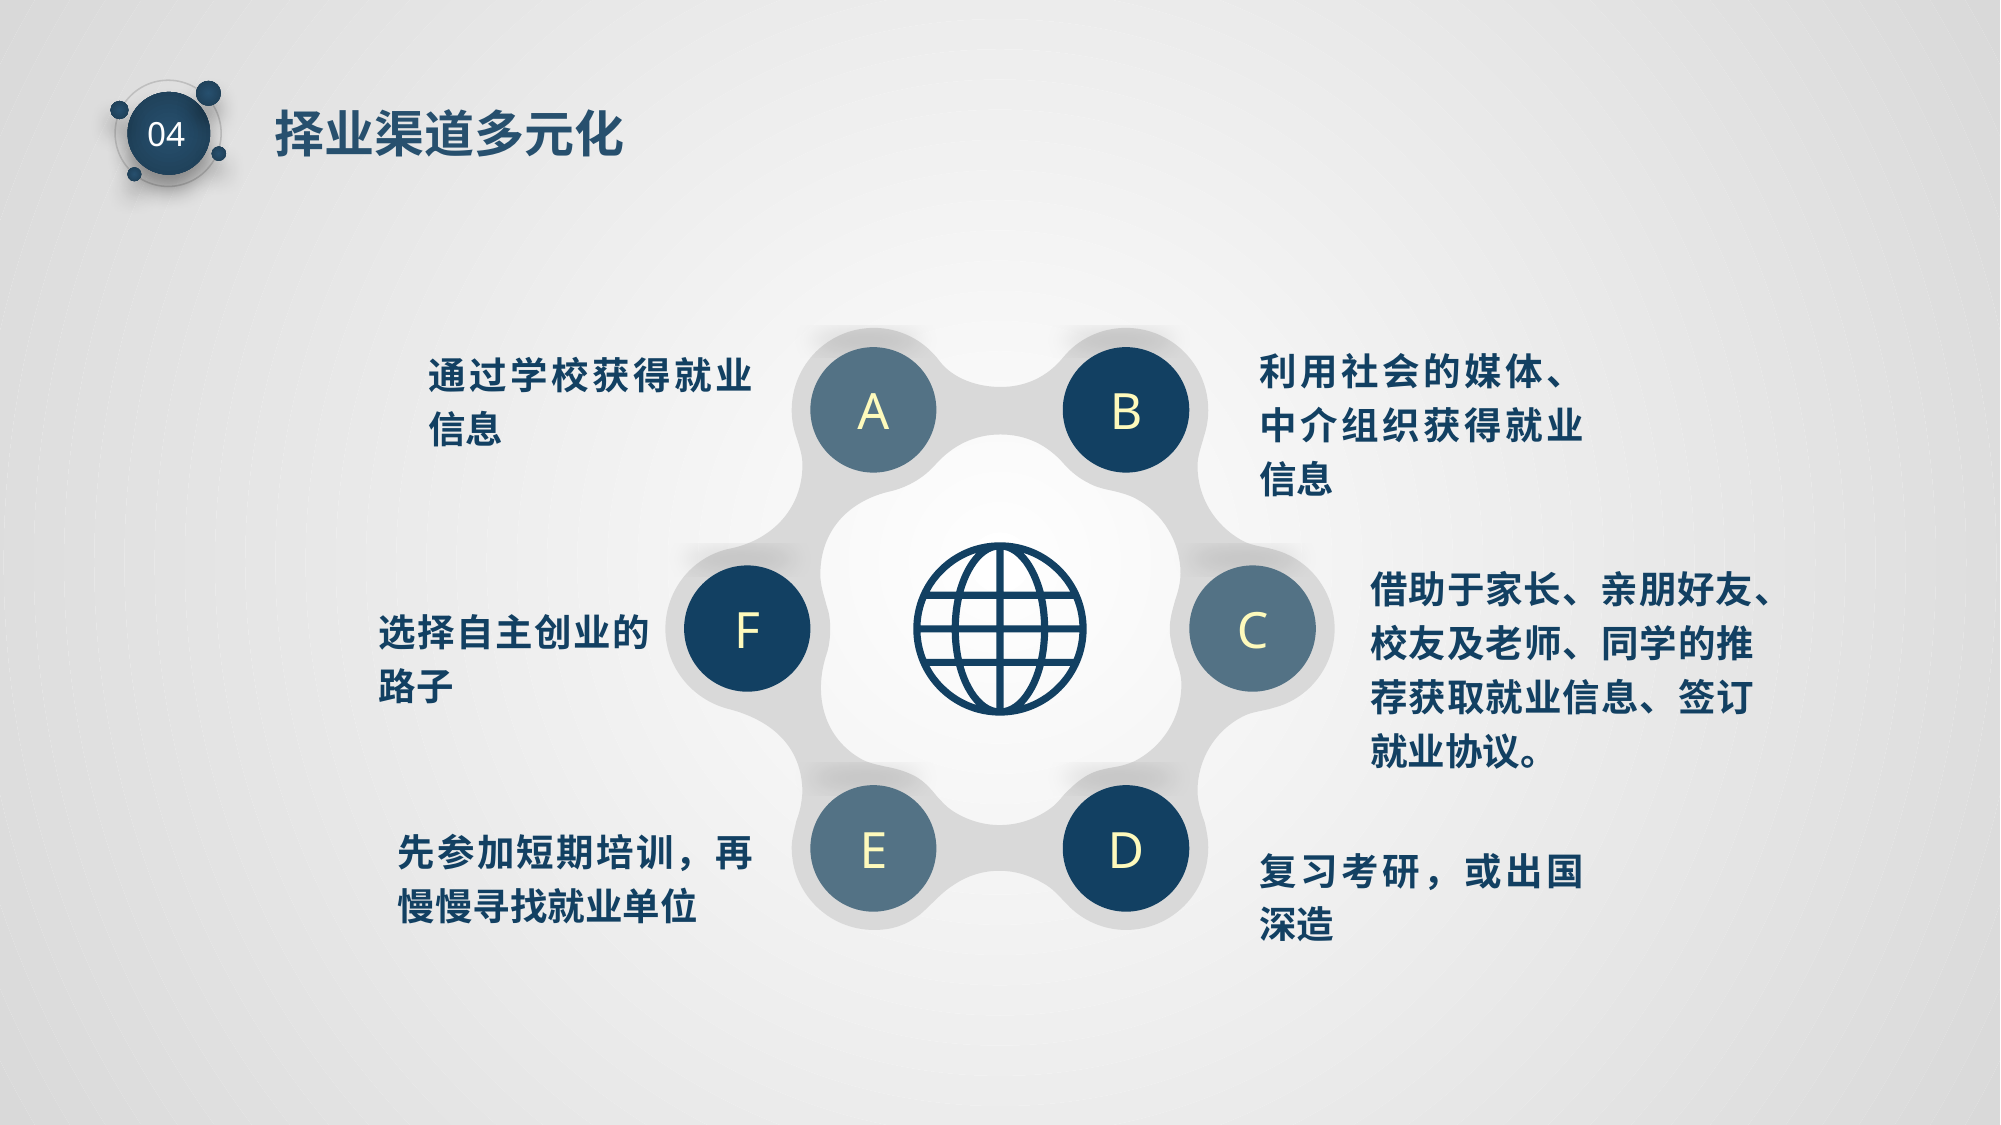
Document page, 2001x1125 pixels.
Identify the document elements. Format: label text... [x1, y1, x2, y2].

text_box 选择自主创业的路子 [364, 585, 666, 716]
text_box 择业渠道多元化 [259, 95, 640, 170]
text_box 通过学校获得就业信息 [413, 327, 768, 459]
text_box 先参加短期培训，再慢慢寻找就业单位 [382, 804, 768, 936]
text_box E [810, 785, 937, 912]
text_box [913, 542, 1087, 716]
text_box 借助于家长、亲朋好友、校友及老师、同学的推荐获取就业信息、签订就业协议。 [1355, 542, 1769, 781]
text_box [110, 80, 226, 187]
text_box 利用社会的媒体、中介组织获得就业信息 [1244, 323, 1600, 509]
text_box D [1062, 785, 1190, 912]
text_box A [810, 347, 937, 473]
text_box F [684, 565, 811, 692]
text_box [666, 342, 1335, 930]
text_box B [1062, 347, 1190, 473]
text_box 复习考研，或出国深造 [1244, 823, 1600, 954]
text_box C [1189, 565, 1316, 692]
